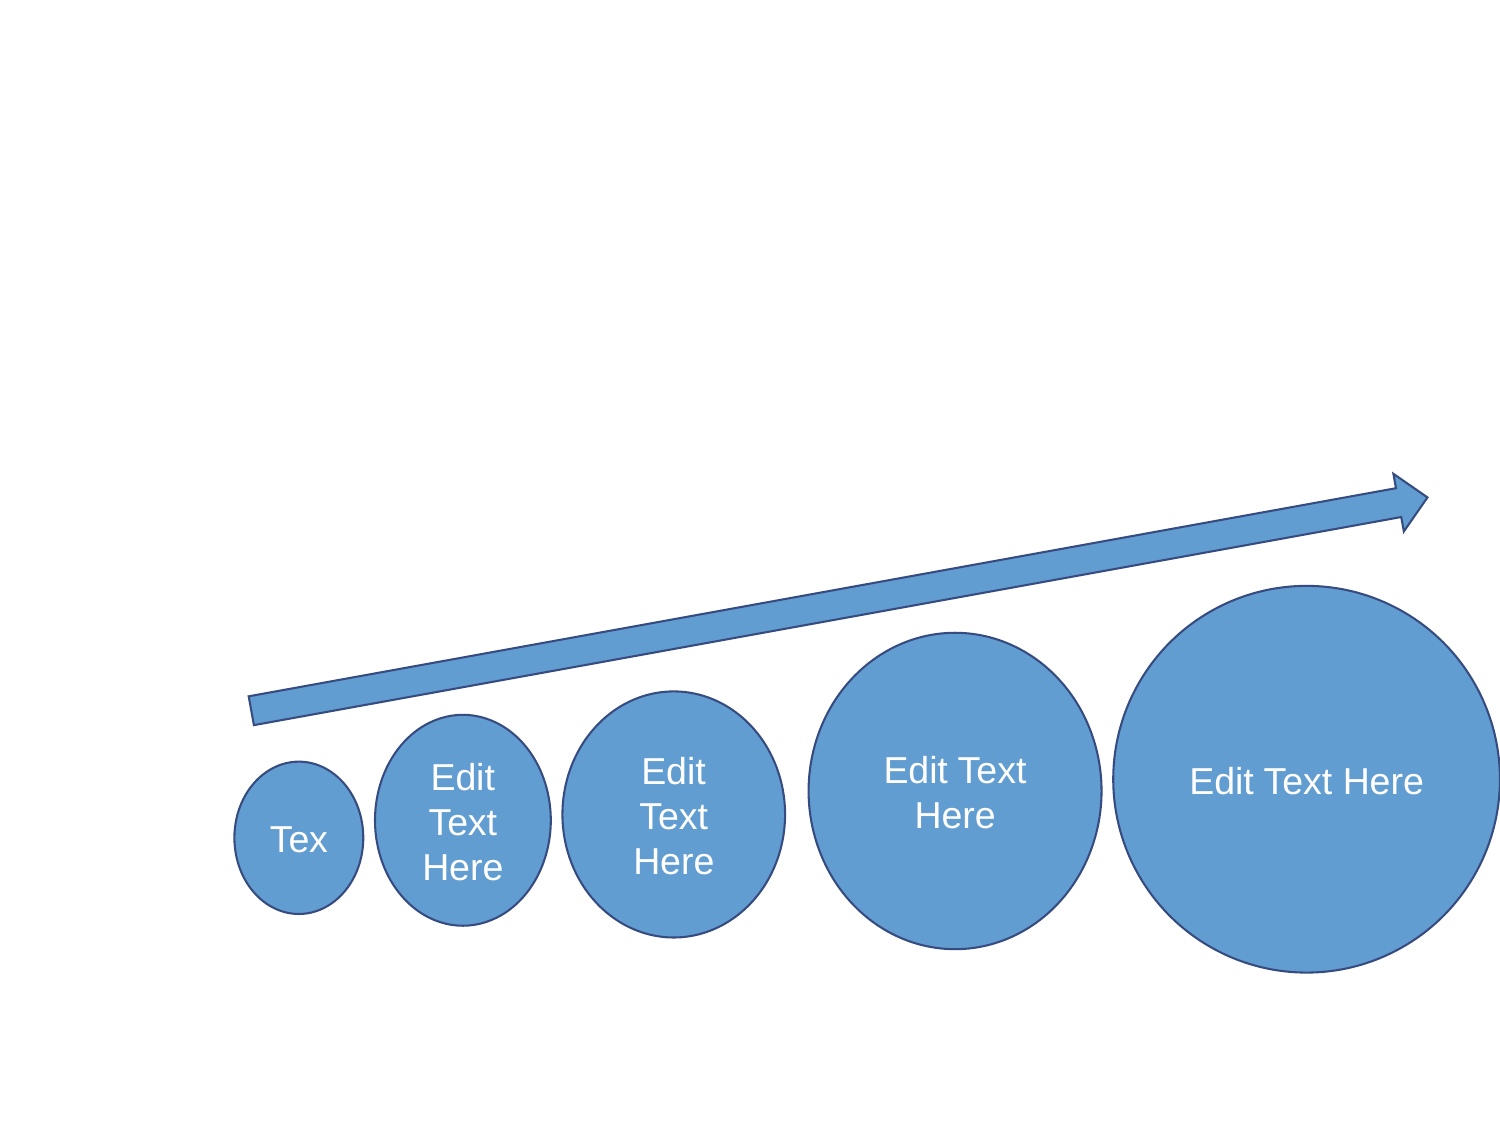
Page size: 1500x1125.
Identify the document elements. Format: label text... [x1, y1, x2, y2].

text_box Edit Text Here [1112, 584, 1500, 974]
text_box Edit Text Here [373, 713, 552, 927]
text_box Tex [233, 760, 365, 916]
text_box [247, 471, 1429, 727]
text_box Edit Text Here [807, 631, 1103, 951]
text_box Edit Text Here [561, 690, 787, 939]
